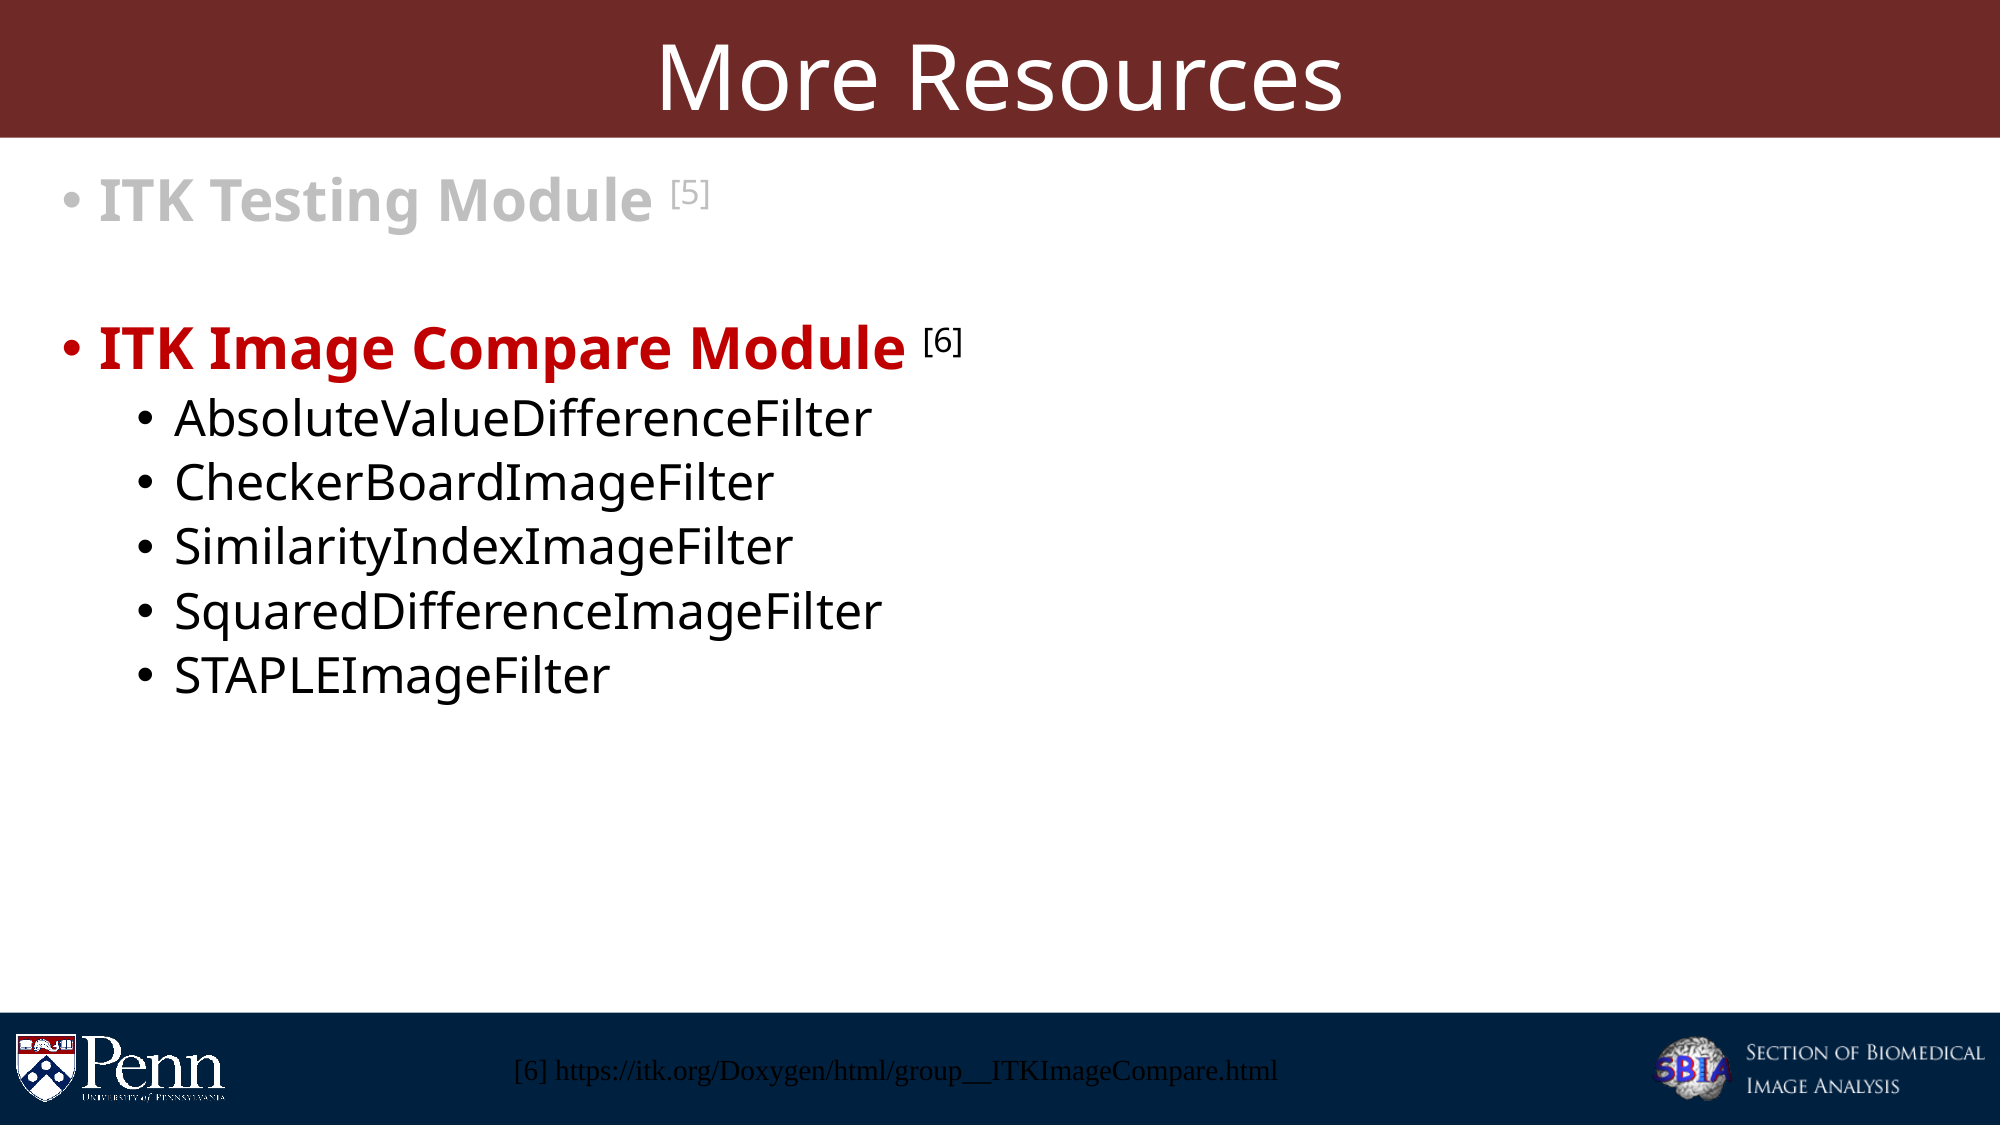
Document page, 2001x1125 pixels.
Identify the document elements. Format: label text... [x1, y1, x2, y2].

picture [16, 1034, 225, 1103]
footer [6] https://itk.org/Doxygen/html/group__ITKImageCompare.html [241, 1038, 1551, 1099]
title More Resources [46, 0, 1954, 138]
picture [1652, 1035, 1985, 1102]
list ITK Testing Module [5] ITK Image Compare Module [6] AbsoluteValueDifferenceFilter CheckerBoardImageFilter SimilarityIndexImageFilter SquaredDifferenceImageFilter STAPLEImageFilter [46, 164, 1954, 988]
